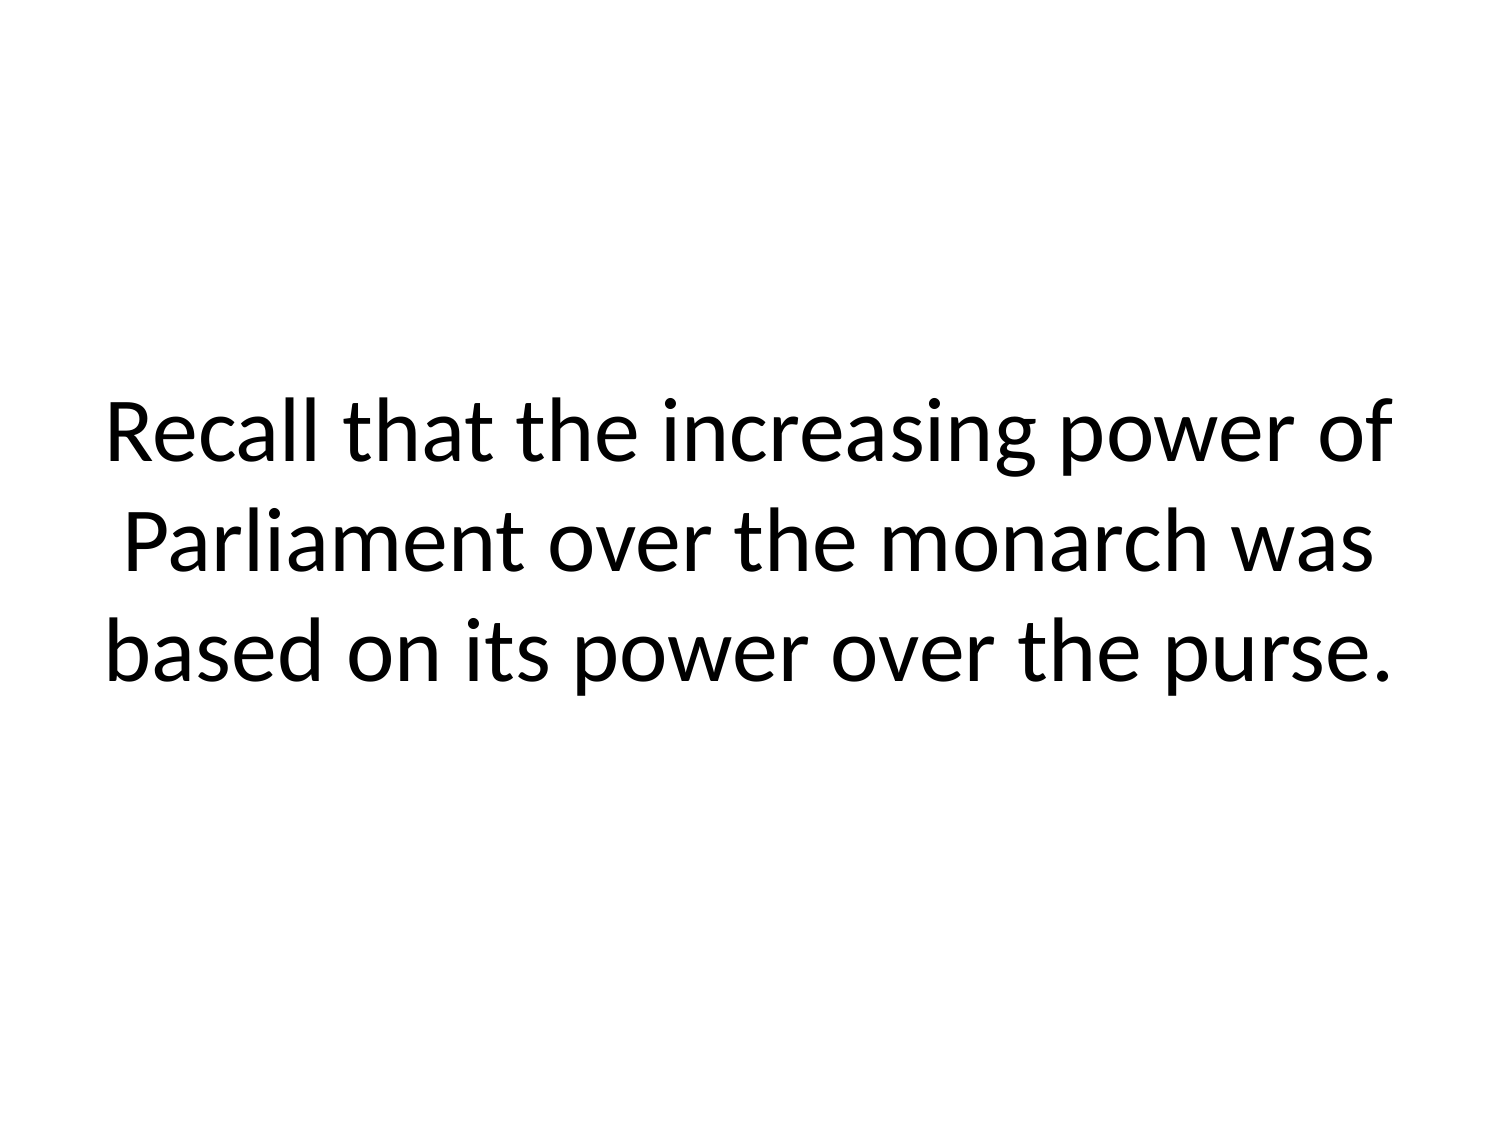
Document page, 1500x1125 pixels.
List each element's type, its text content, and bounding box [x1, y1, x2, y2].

title Recall that the increasing power of Parliament over the monarch was based on its power over the purse. [74, 44, 1426, 1026]
